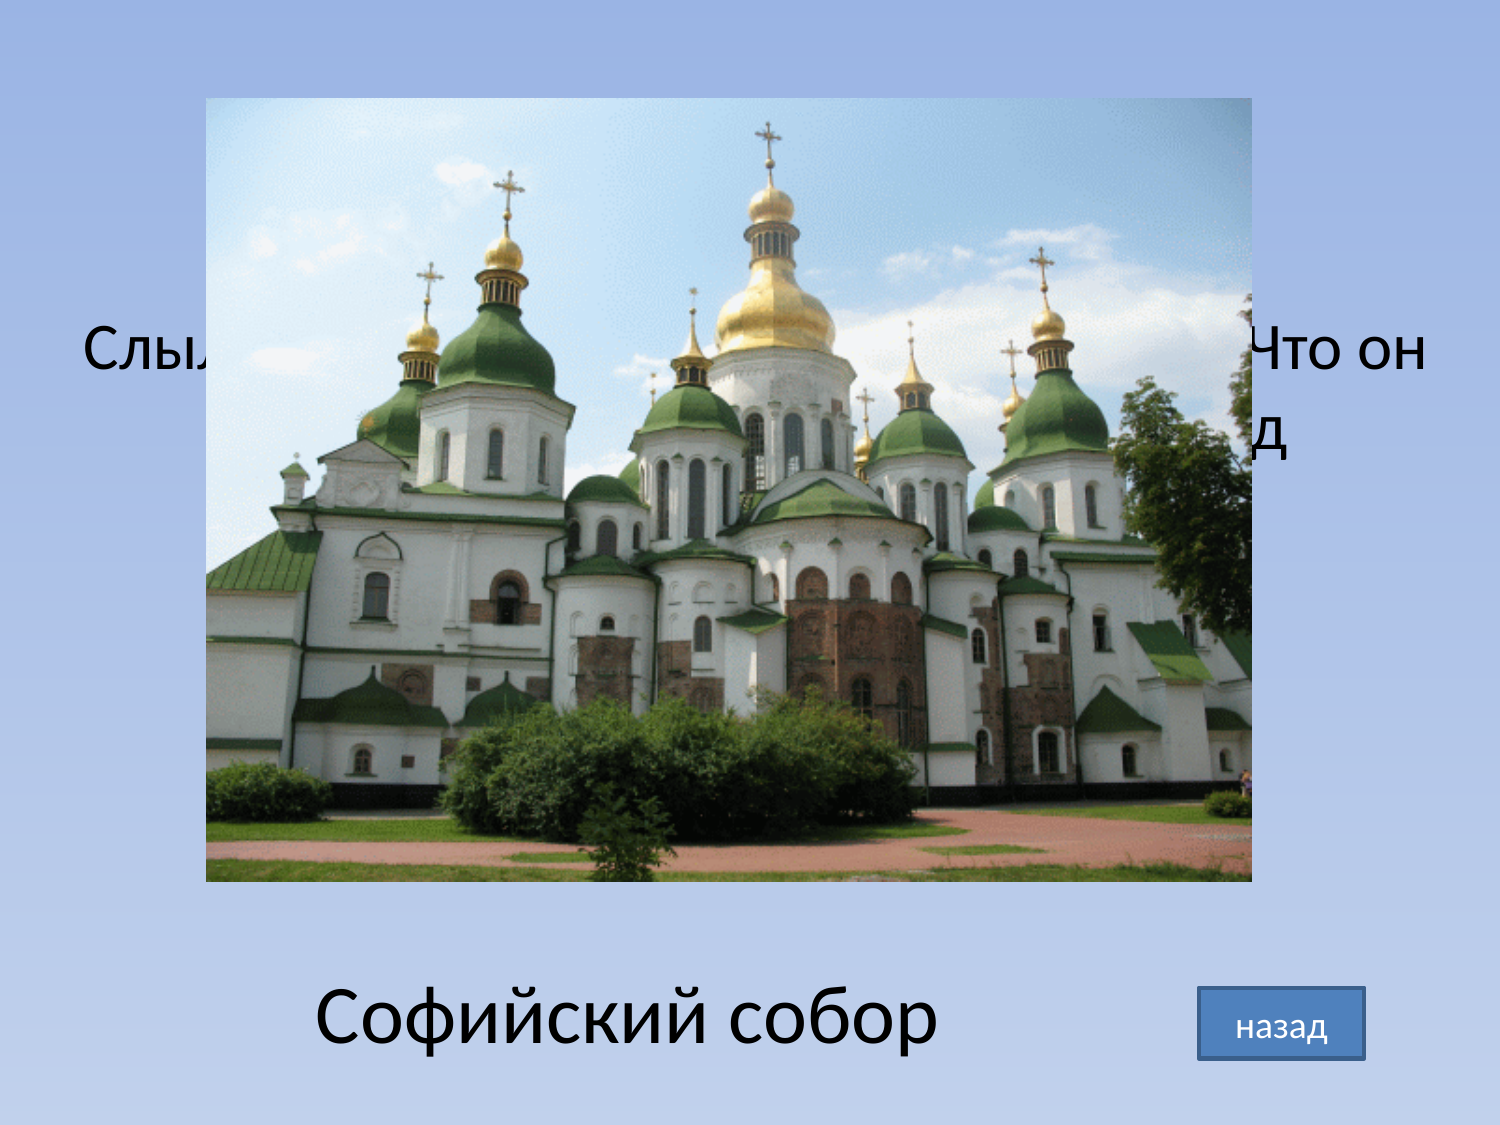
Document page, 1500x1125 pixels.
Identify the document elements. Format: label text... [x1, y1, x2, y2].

text_box Софийский собор [301, 952, 1034, 1068]
text_box Слыл Ярослав неутомимым строителем. Что он построил в Киеве в честь победы над печенегами? [65, 295, 201, 550]
text_box Слыл Ярослав неутомимым строителем. Что он построил в Киеве в честь победы над печенегами? [1257, 295, 1448, 550]
text_box назад [1197, 986, 1366, 1061]
picture [206, 98, 1253, 882]
